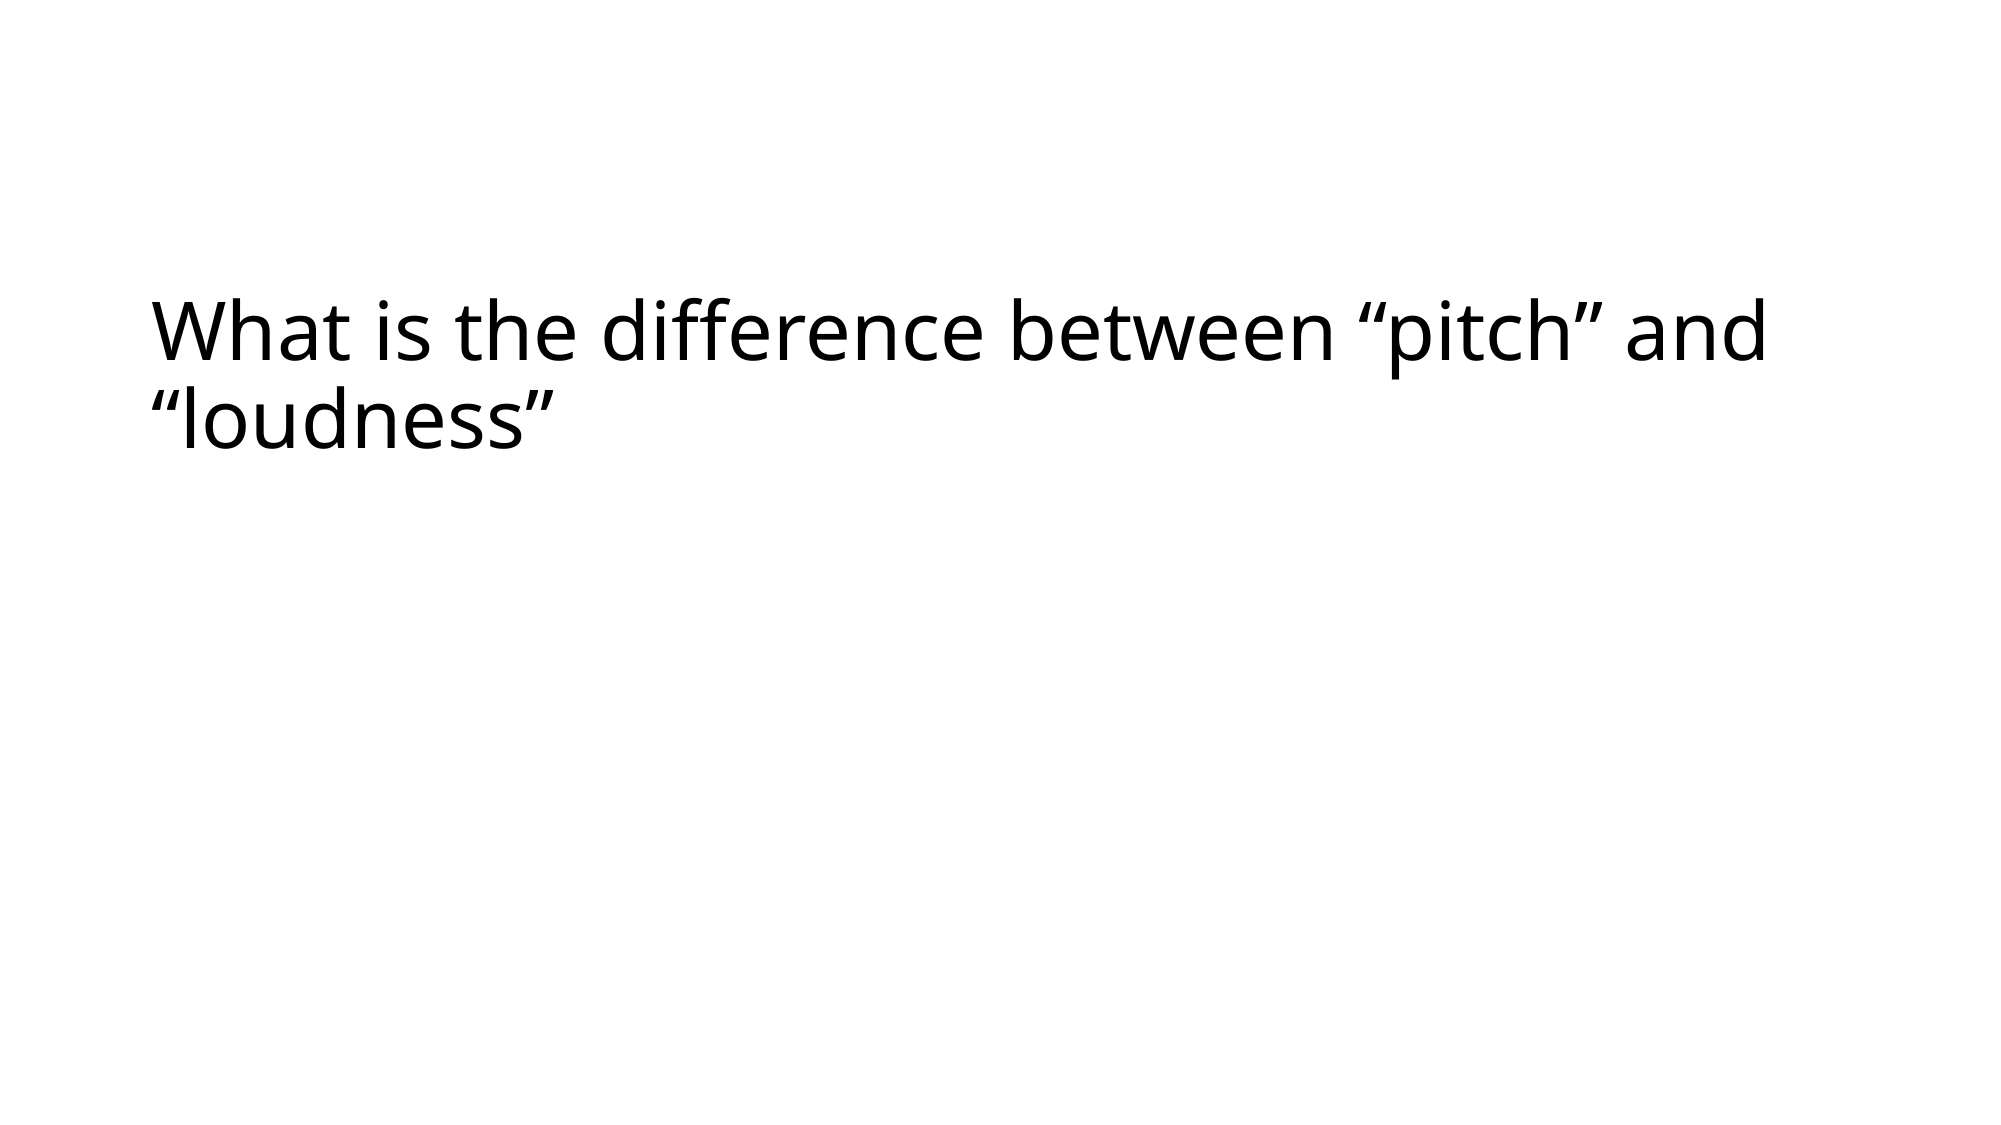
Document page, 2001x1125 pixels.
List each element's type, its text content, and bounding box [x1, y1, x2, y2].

title What is the difference between “pitch” and “loudness” [136, 280, 1862, 474]
